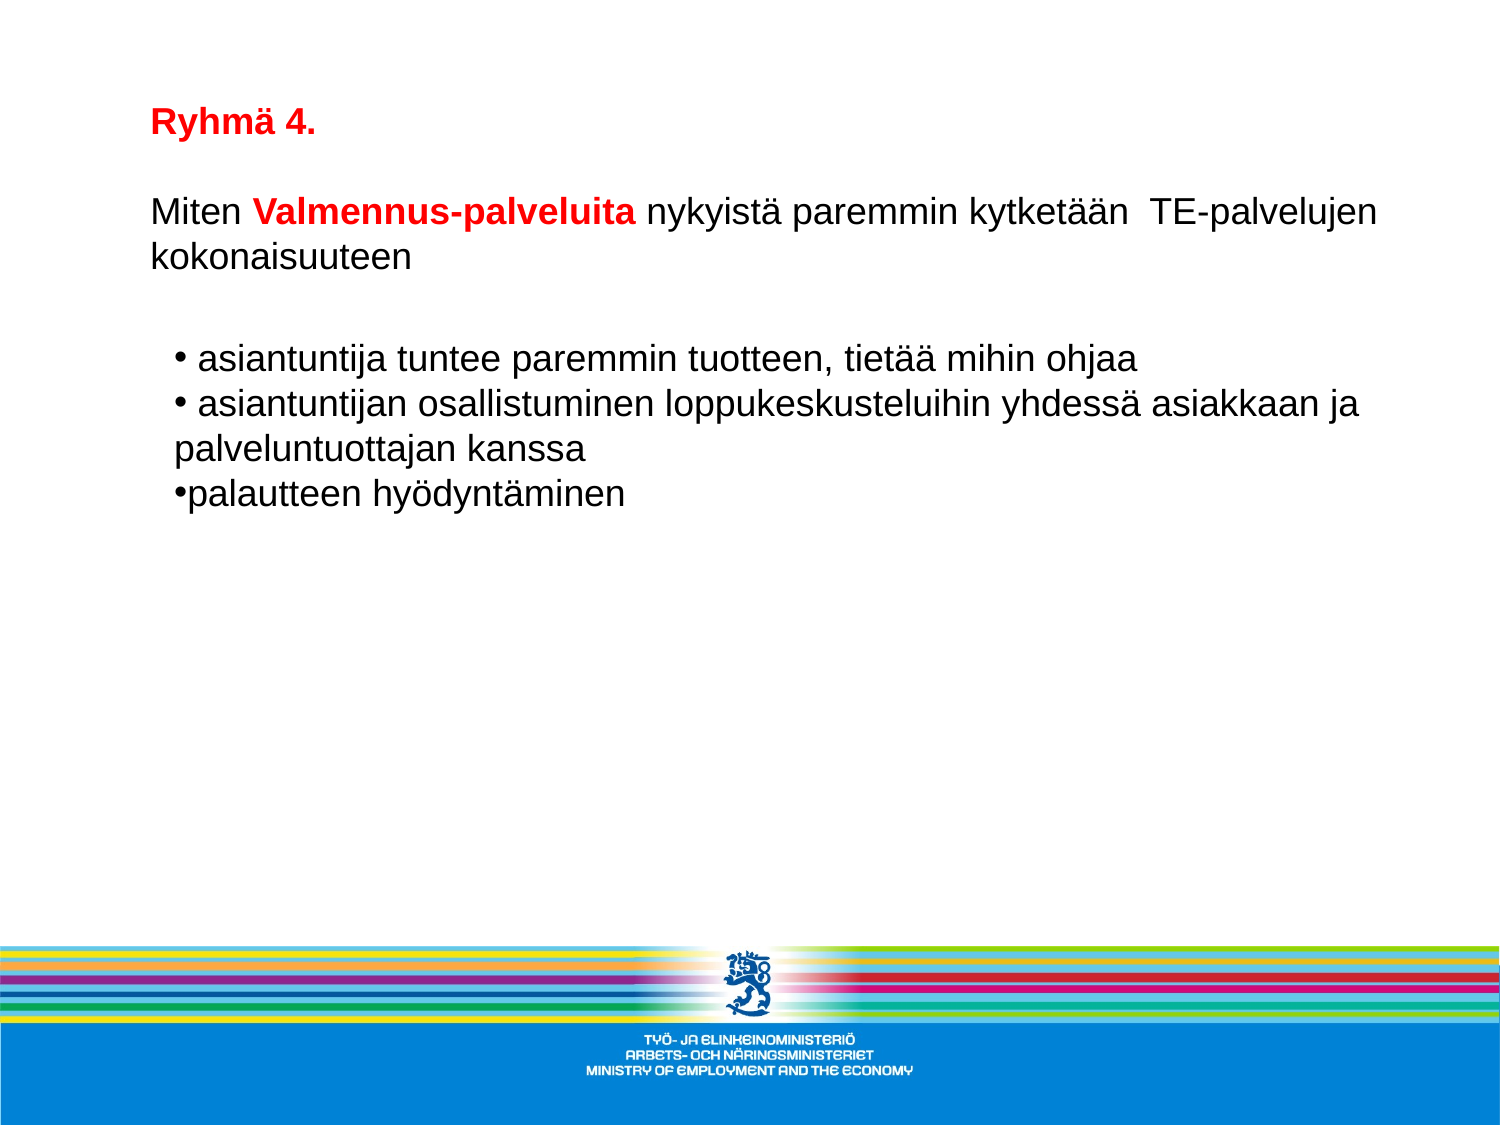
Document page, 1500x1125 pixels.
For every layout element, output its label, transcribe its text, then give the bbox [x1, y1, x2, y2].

text_box asiantuntija tuntee paremmin tuotteen, tietää mihin ohjaa asiantuntijan osallistuminen loppukeskusteluihin yhdessä asiakkaan ja palveluntuottajan kanssa palautteen hyödyntäminen [159, 326, 1376, 521]
text_box Ryhmä 4. Miten Valmennus-palveluita nykyistä paremmin kytketään TE-palvelujen kokonaisuuteen [135, 89, 1400, 330]
picture [0, 946, 1500, 1125]
